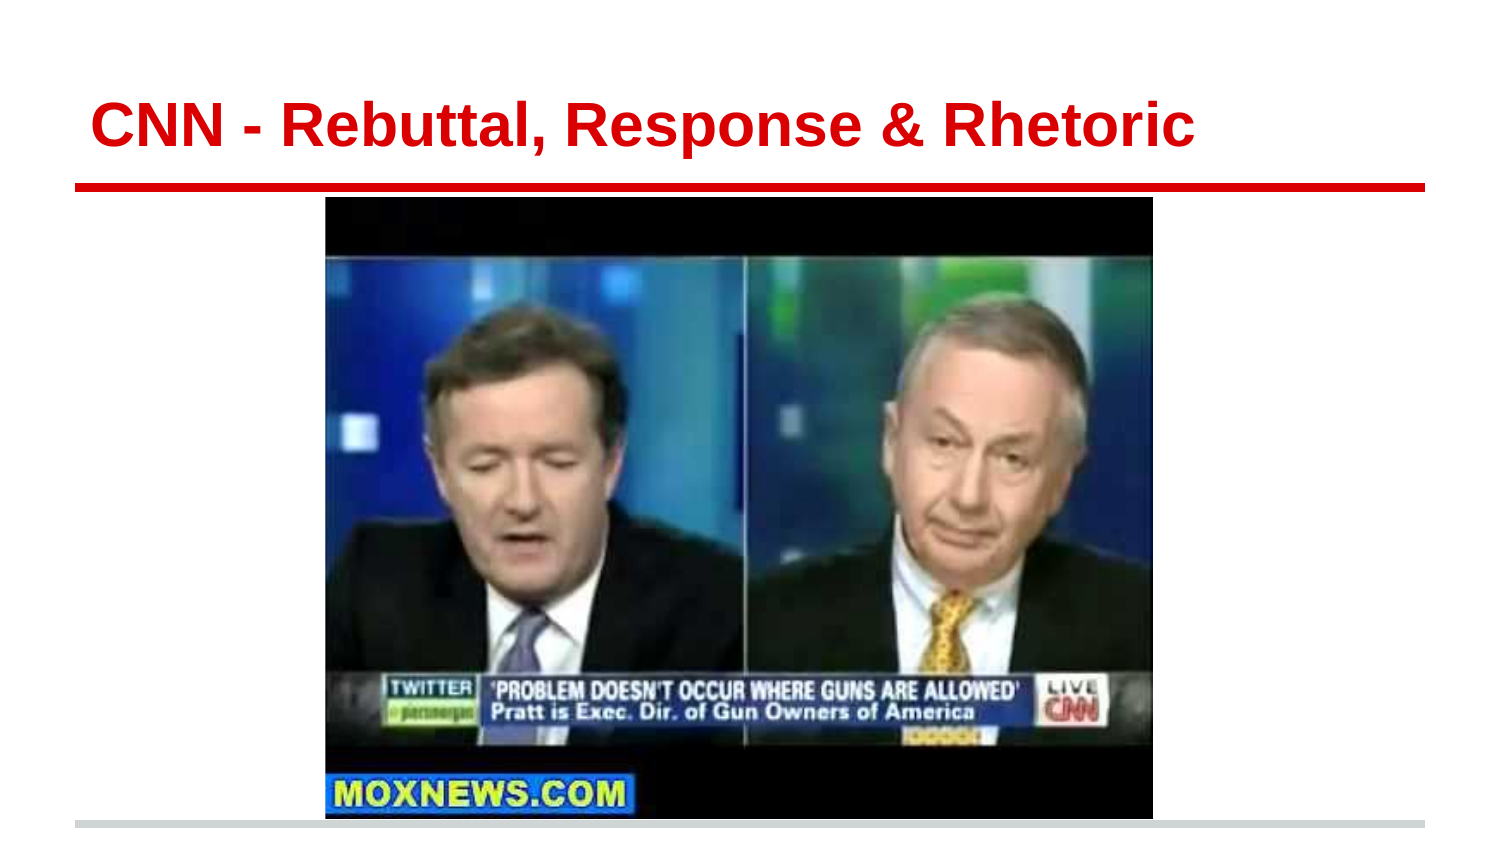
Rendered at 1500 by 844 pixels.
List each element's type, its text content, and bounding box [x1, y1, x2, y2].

text_box [325, 197, 1153, 819]
title CNN - Rebuttal, Response & Rhetoric [75, 33, 1425, 175]
